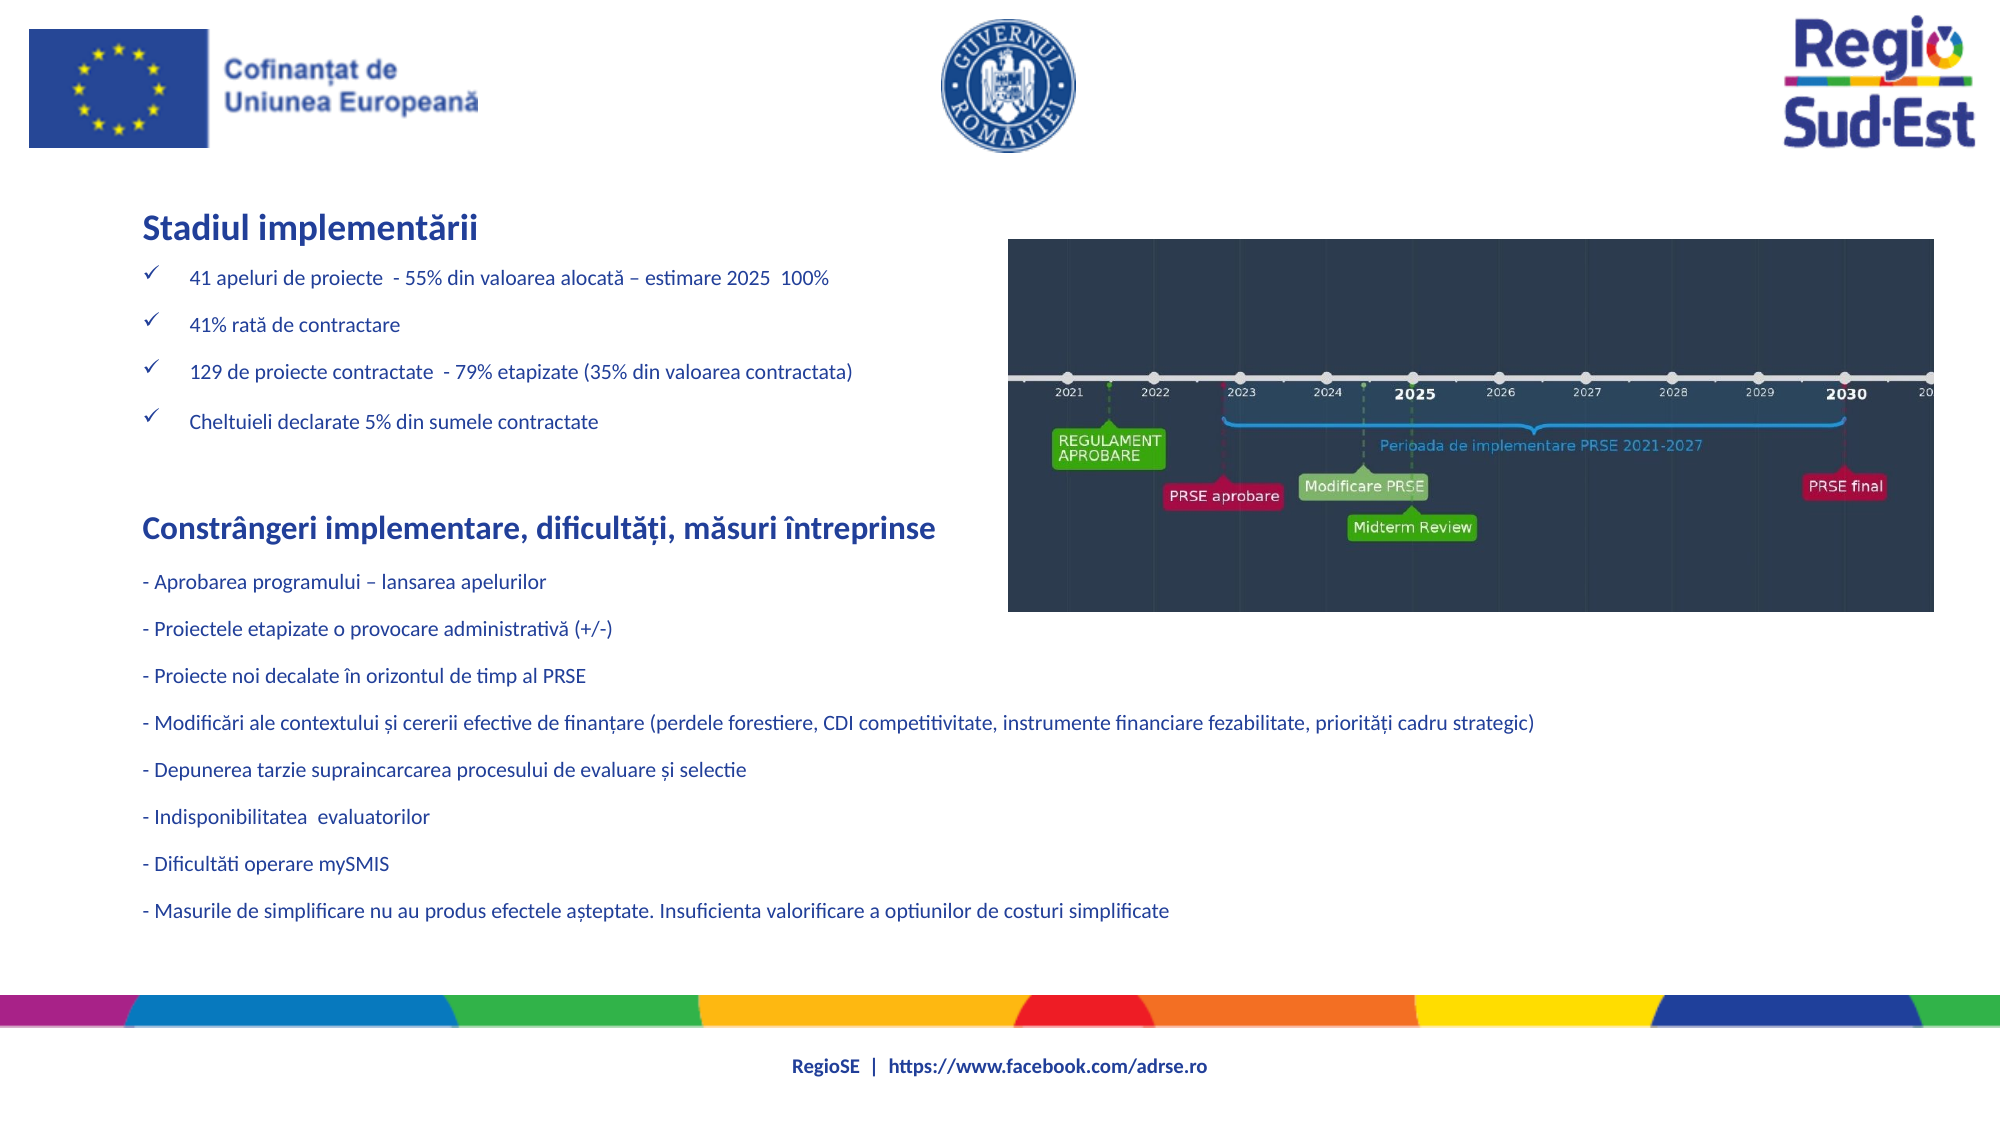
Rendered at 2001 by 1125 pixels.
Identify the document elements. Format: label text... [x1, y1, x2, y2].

picture [1759, 0, 2000, 220]
picture [941, 19, 1076, 153]
picture [0, 995, 2000, 1029]
picture [1007, 238, 1934, 613]
text_box RegioSE | https://www.facebook.com/adrse.ro [776, 1029, 1223, 1085]
picture [28, 28, 478, 148]
subtitle 41 apeluri de proiecte - 55% din valoarea alocată – estimare 2025 100%​ 41% rată de contractare ​ 129 de proiecte contractate - 79% etapizate (35% din valoarea contractata)​ Cheltuieli declarate 5% din sumele contractate​ Constrângeri implementare, dificultăți, măsuri întreprinse​ - Aprobarea programului – lansarea apelurilor​ - Proiectele etapizate o provocare administrativă (+/-)​ - Proiecte noi decalate în orizontul de timp al PRSE​ - Modificări ale contextului și cererii efective de finanțare (perdele forestiere, CDI competitivitate, instrumente financiare fezabilitate, priorități cadru strategic)​ - Depunerea tarzie supraincarcarea procesului de evaluare și selectie ​ - Indisponibilitatea evaluatorilor ​ - Dificultăti operare mySMIS​ - Masurile de simplificare nu au produs efectele așteptate. Insuficienta valorificare a optiunilor de costuri simplificate [127, 256, 1598, 726]
text_box Stadiul implementării [127, 195, 1287, 256]
